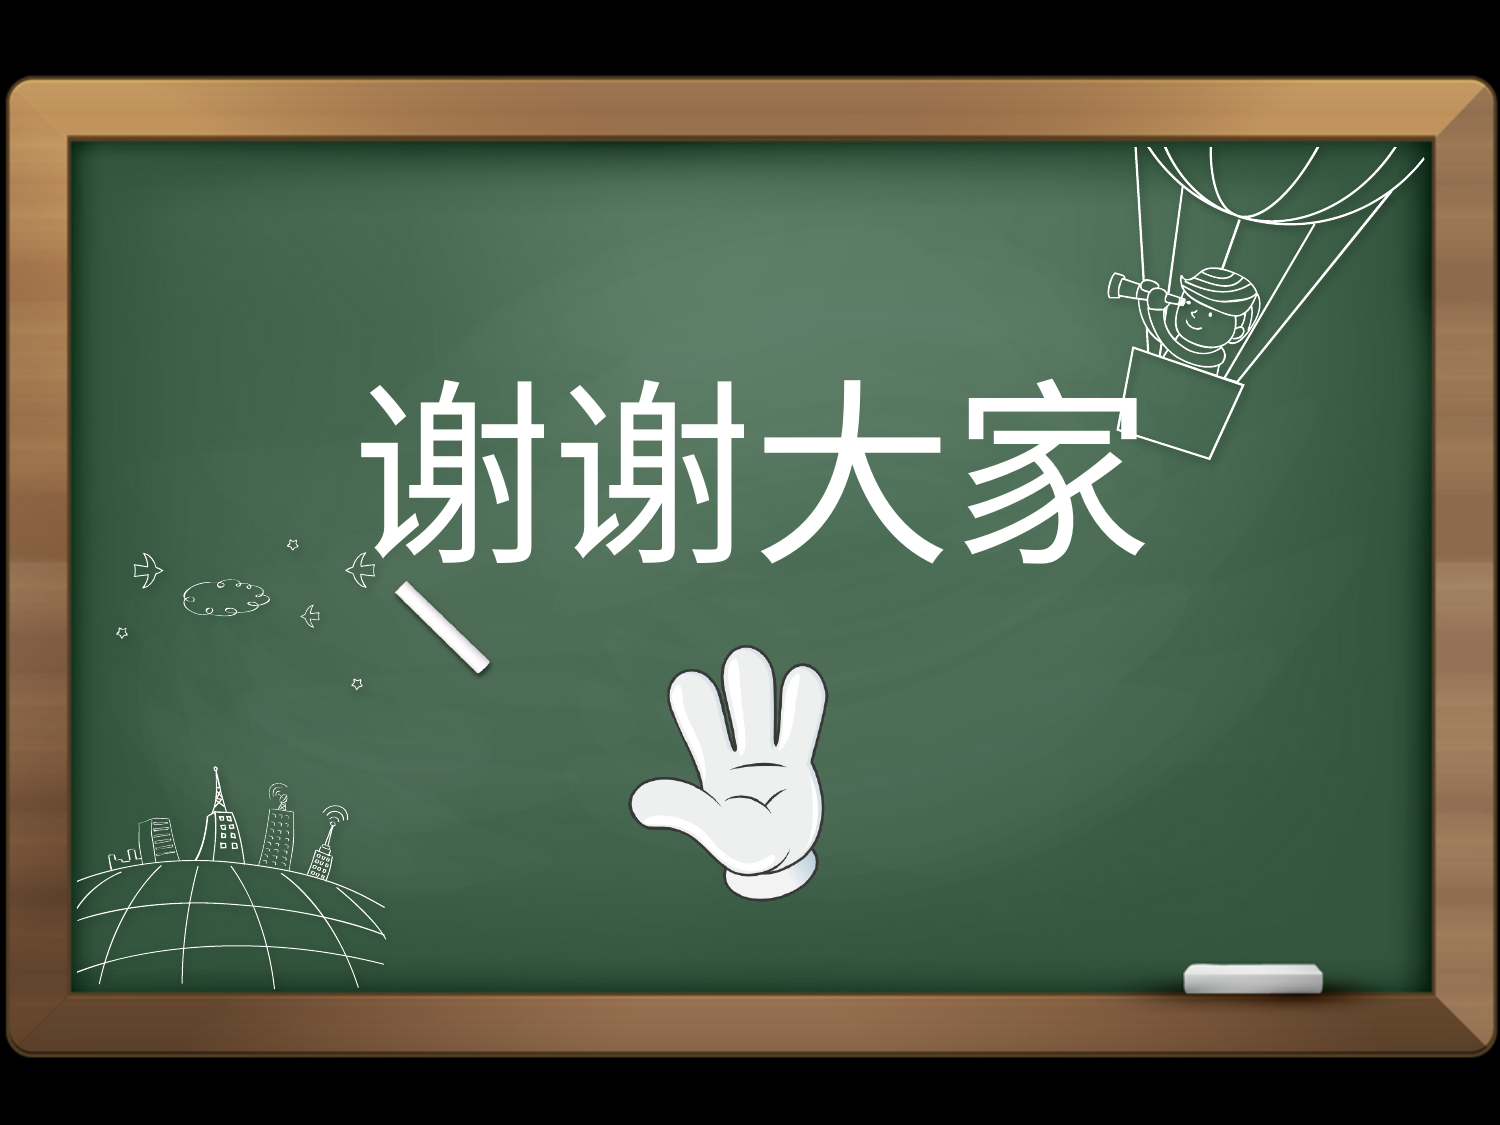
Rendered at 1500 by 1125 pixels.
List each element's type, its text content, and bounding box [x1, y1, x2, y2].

picture [0, 0, 1500, 1125]
text_box 谢谢大家 [337, 341, 1168, 597]
